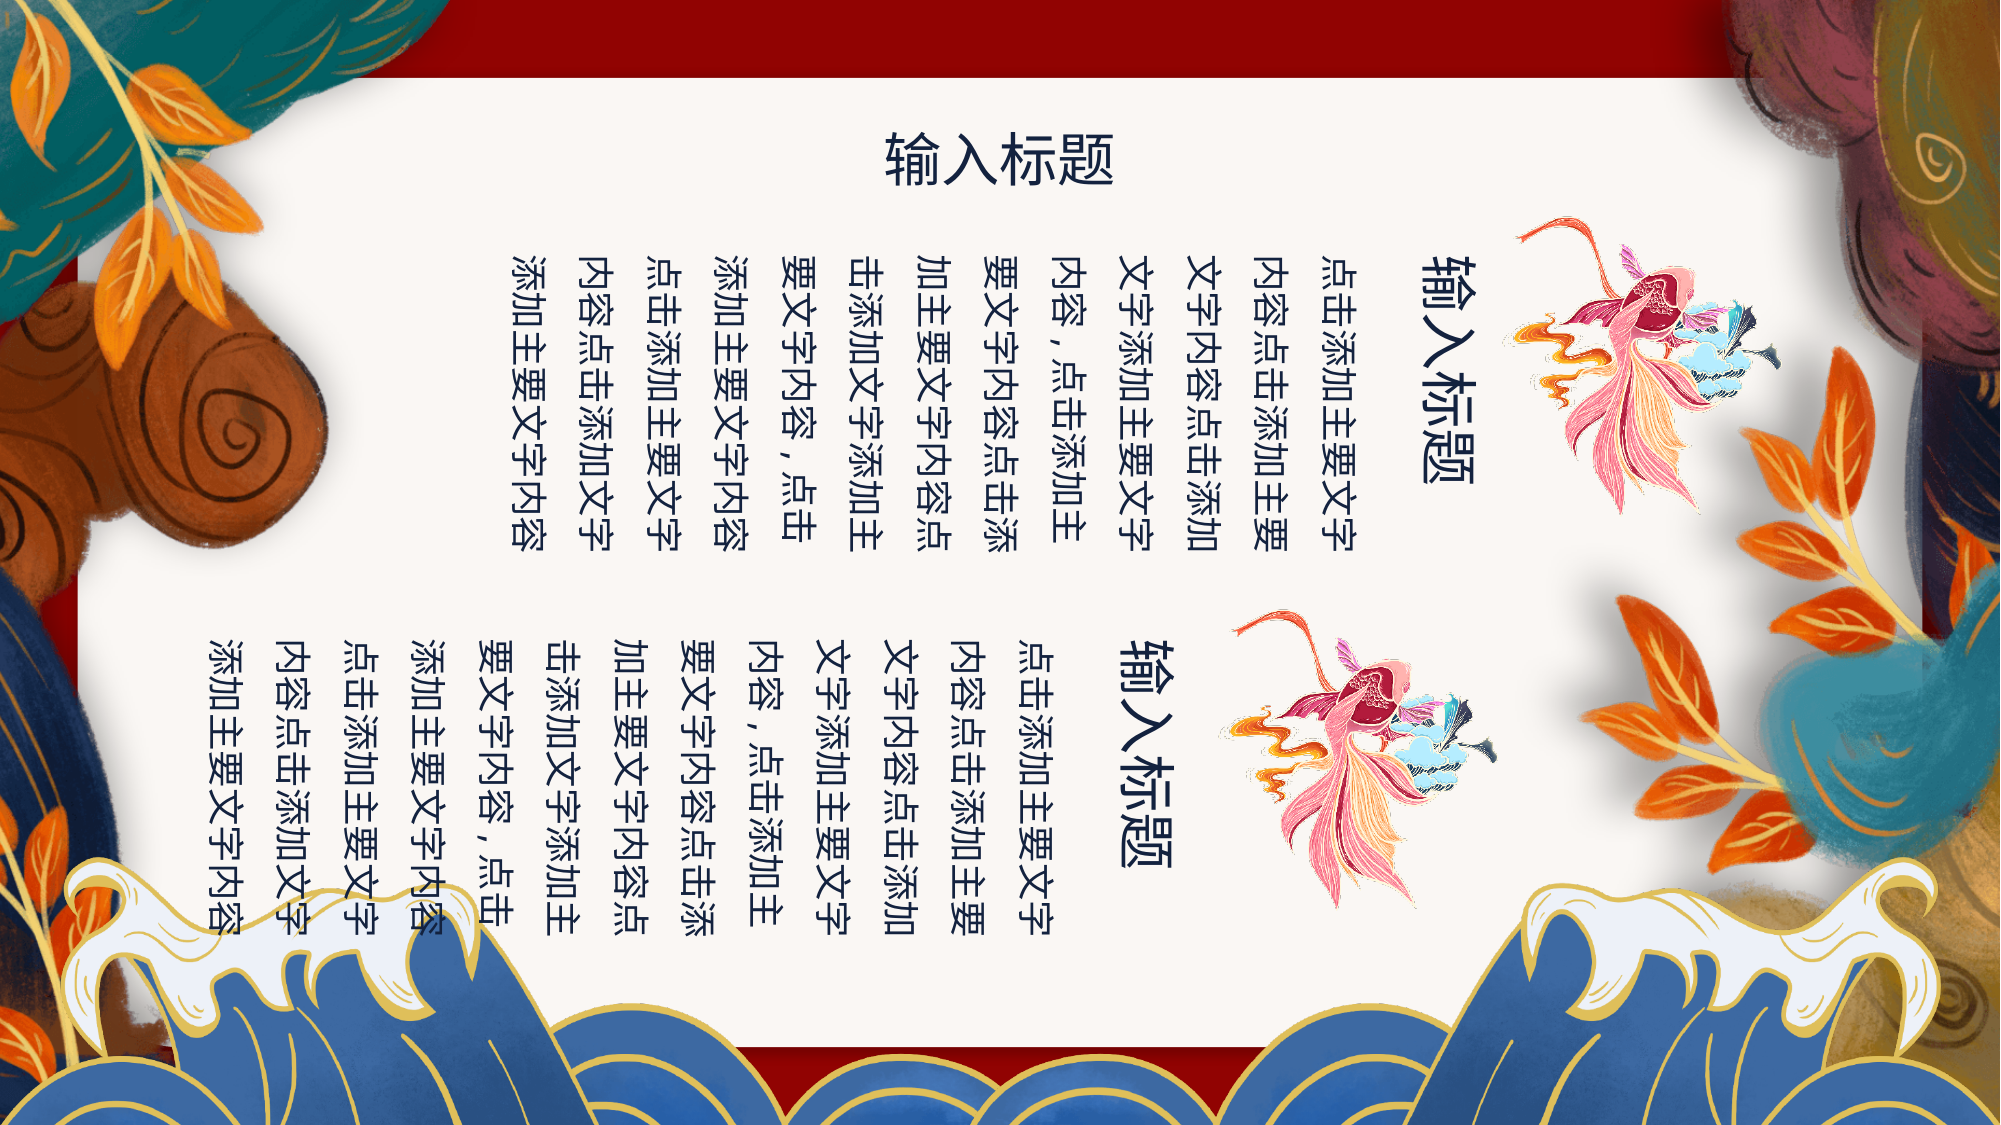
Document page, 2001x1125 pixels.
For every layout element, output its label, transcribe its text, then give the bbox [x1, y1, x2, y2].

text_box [476, 239, 1494, 585]
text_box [173, 623, 1191, 969]
text_box 输入标题 [868, 115, 1132, 201]
picture [0, 0, 2001, 1125]
